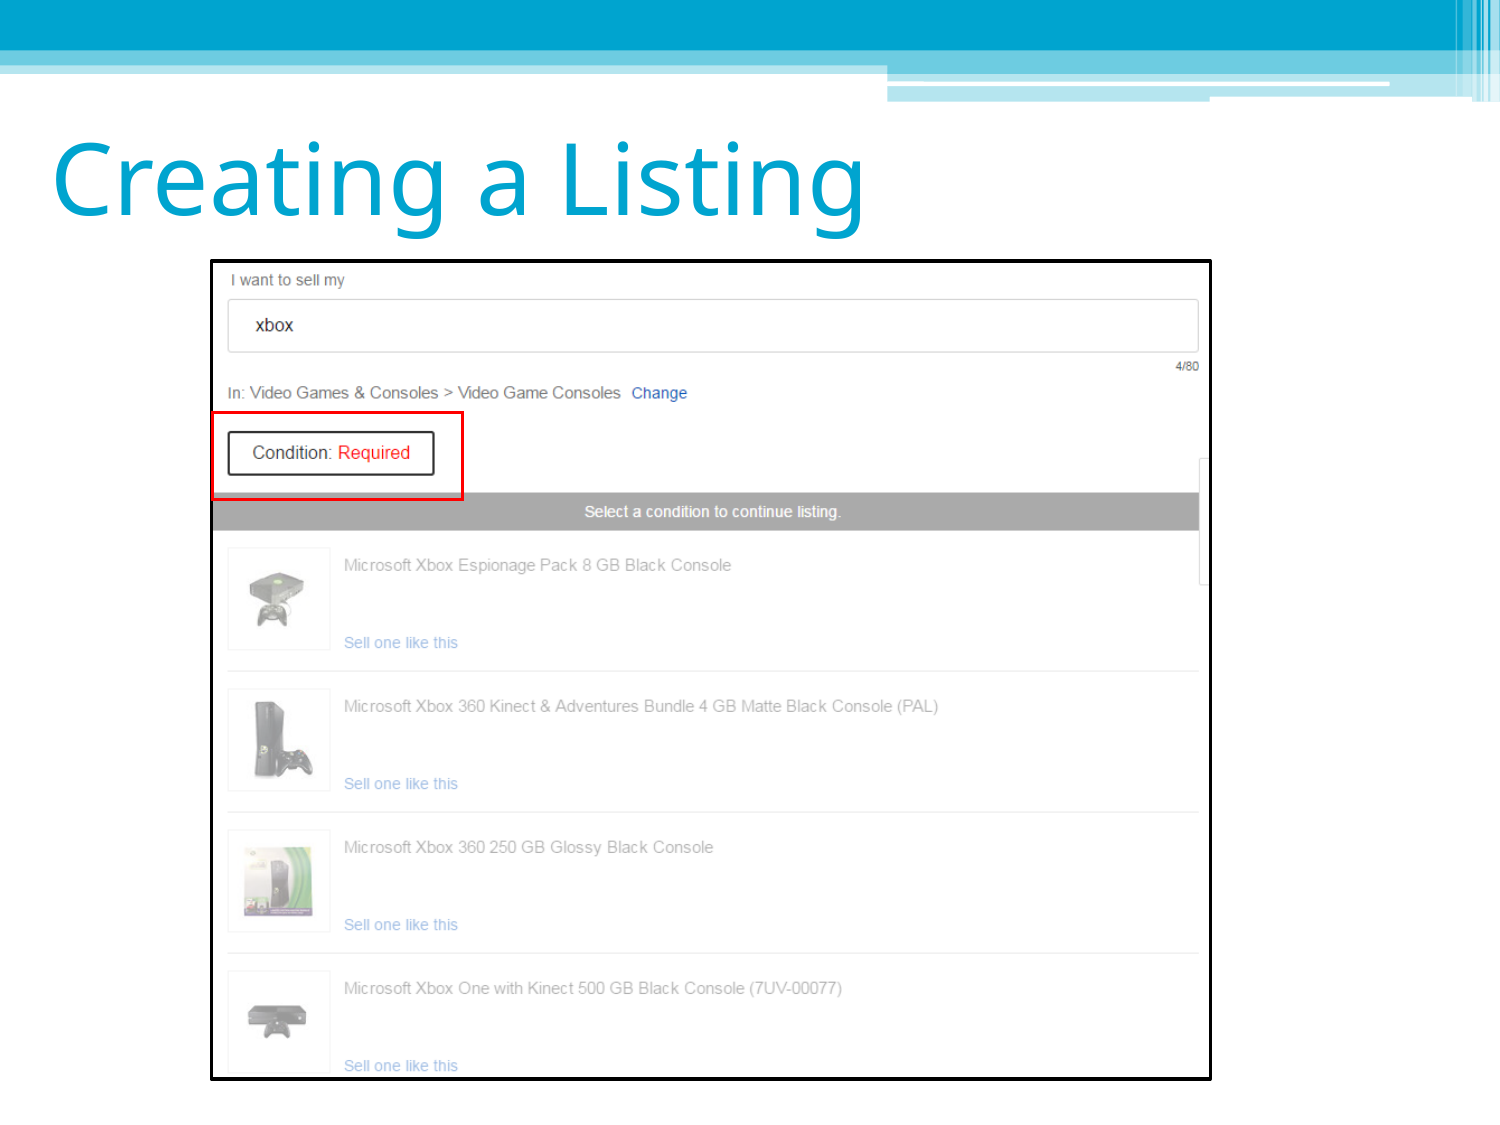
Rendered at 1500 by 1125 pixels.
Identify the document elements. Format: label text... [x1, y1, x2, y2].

title Creating a Listing [35, 87, 1386, 263]
picture [212, 262, 1209, 1078]
